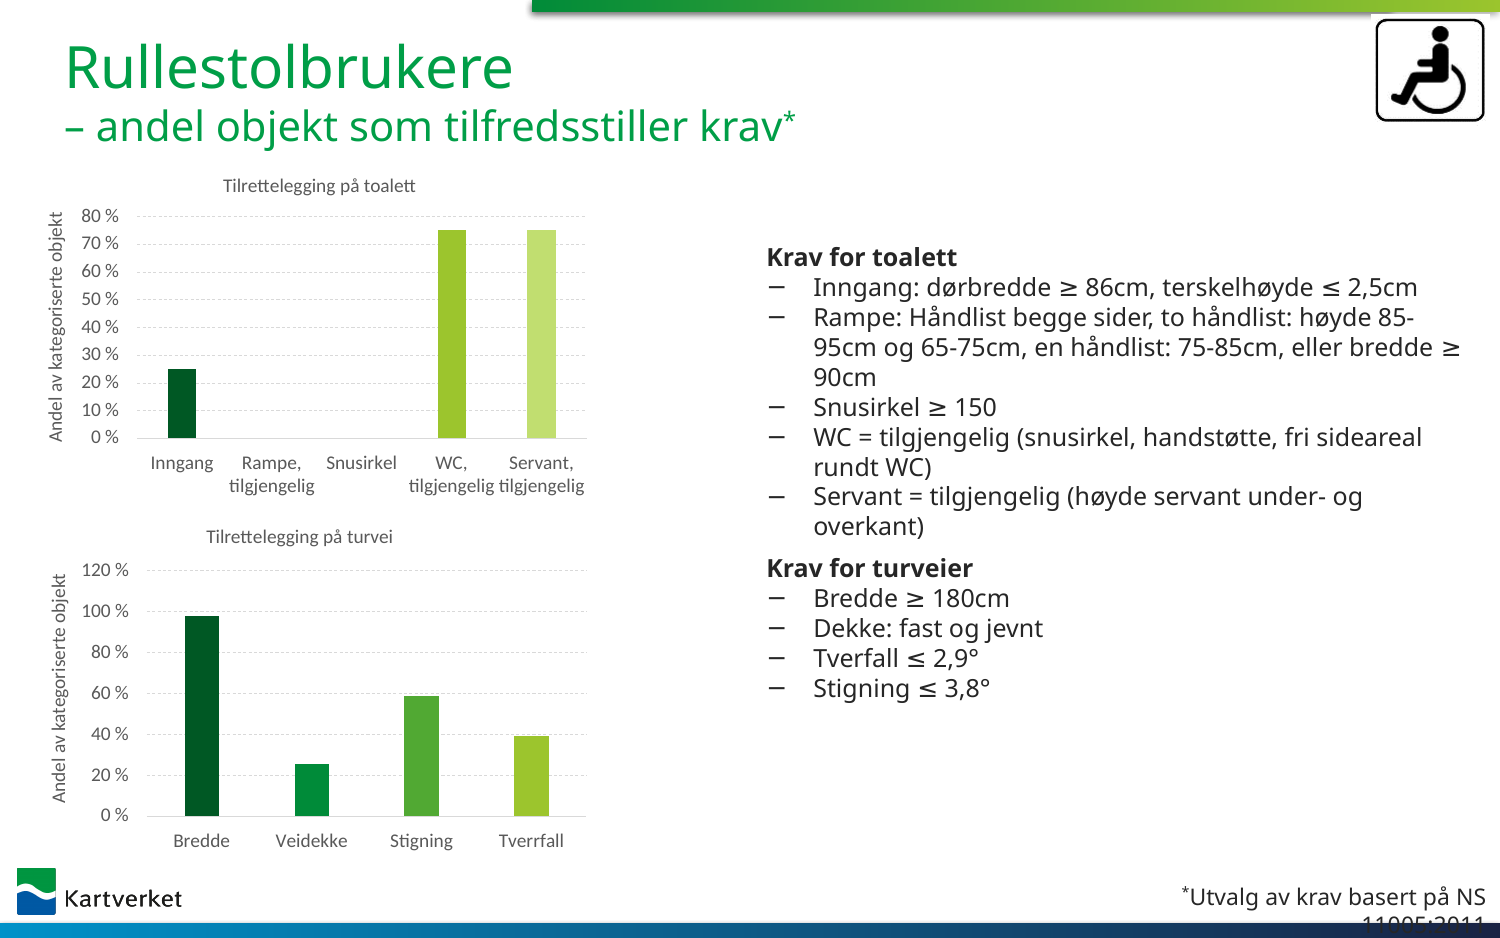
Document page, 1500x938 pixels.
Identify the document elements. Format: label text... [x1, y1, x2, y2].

picture [41, 166, 598, 505]
picture [1371, 13, 1491, 127]
picture [41, 520, 598, 859]
text_box Krav for toalett Inngang: dørbredde ≥ 86cm, terskelhøyde ≤ 2,5cm Rampe: Håndlist begge sider, to håndlist: høyde 85-95cm og 65-75cm, en håndlist: 75-85cm, eller bredde ≥ 90cm Snusirkel ≥ 150 WC = tilgjengelig (snusirkel, handstøtte, fri sideareal rundt WC) Servant = tilgjengelig (høyde servant under- og overkant) [751, 234, 1483, 545]
text_box Rullestolbrukere – andel objekt som tilfredsstiller krav* [49, 14, 1431, 158]
text_box *Utvalg av krav basert på NS 11005:2011 [1068, 873, 1500, 938]
text_box Krav for turveier Bredde ≥ 180cm Dekke: fast og jevnt Tverfall ≤ 2,9° Stigning ≤ 3,8° [751, 545, 1483, 710]
